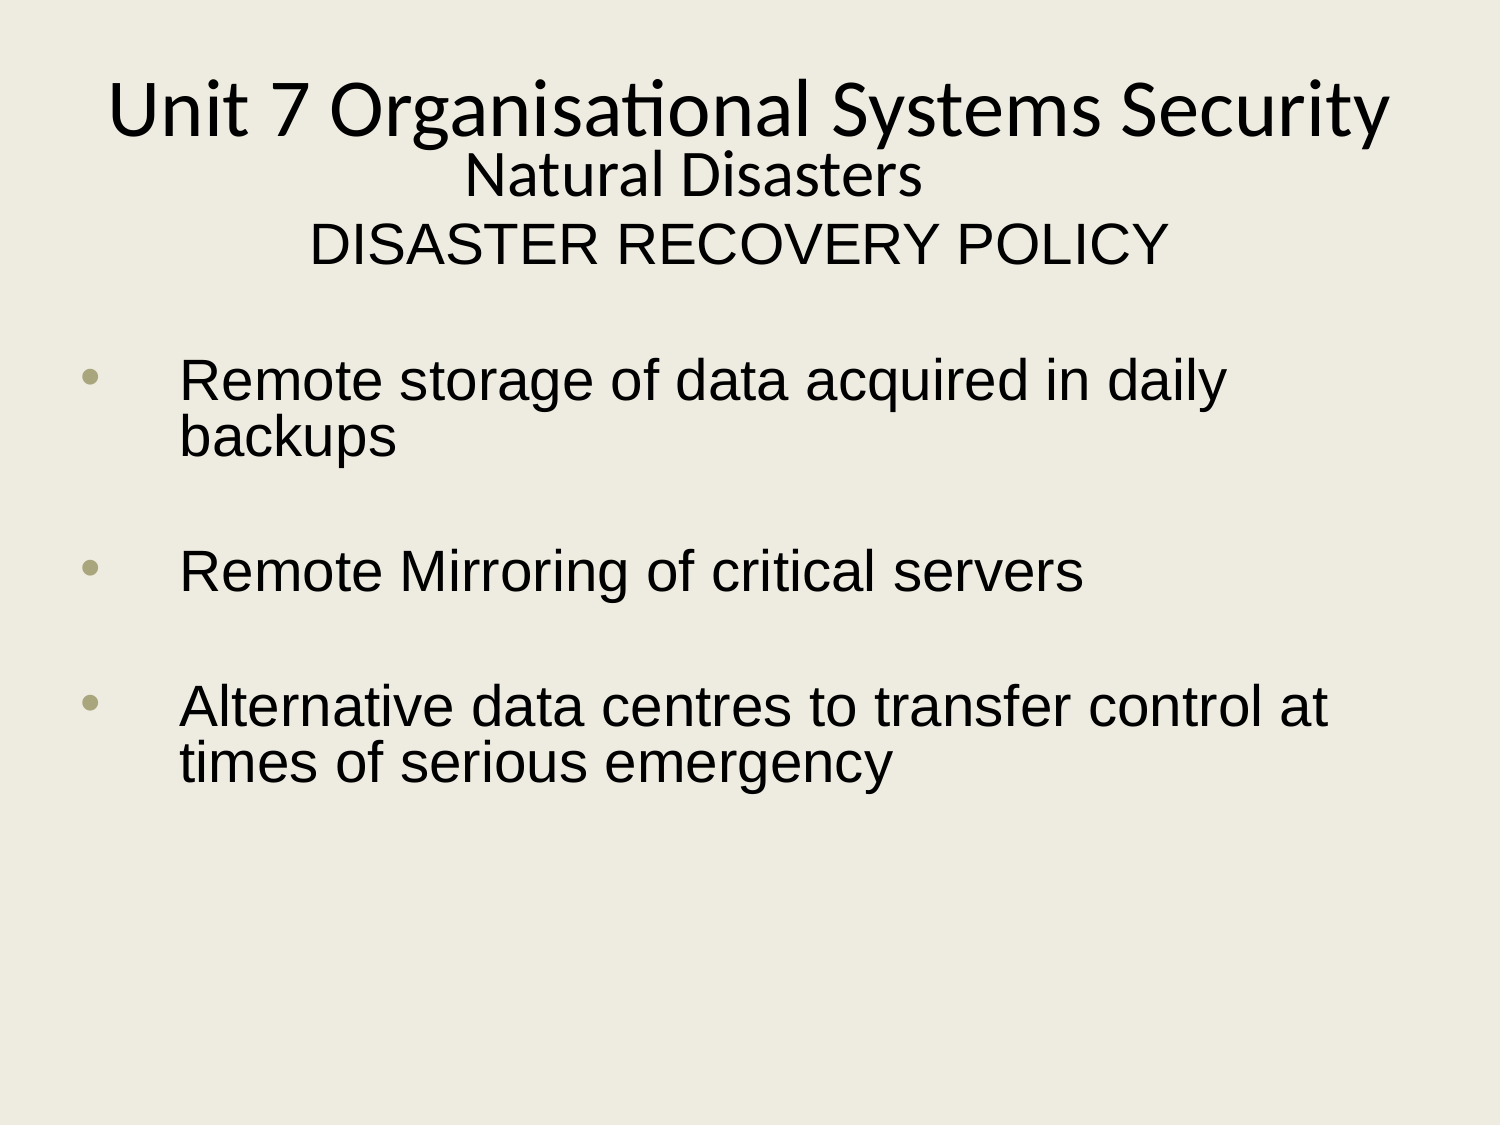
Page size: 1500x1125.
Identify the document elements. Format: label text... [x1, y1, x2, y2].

title Unit 7 Organisational Systems Security [75, 45, 1425, 161]
list Natural Disasters DISASTER RECOVERY POLICY Remote storage of data acquired in daily backups Remote Mirroring of critical servers Alternative data centres to transfer control at times of serious emergency [64, 137, 1415, 965]
